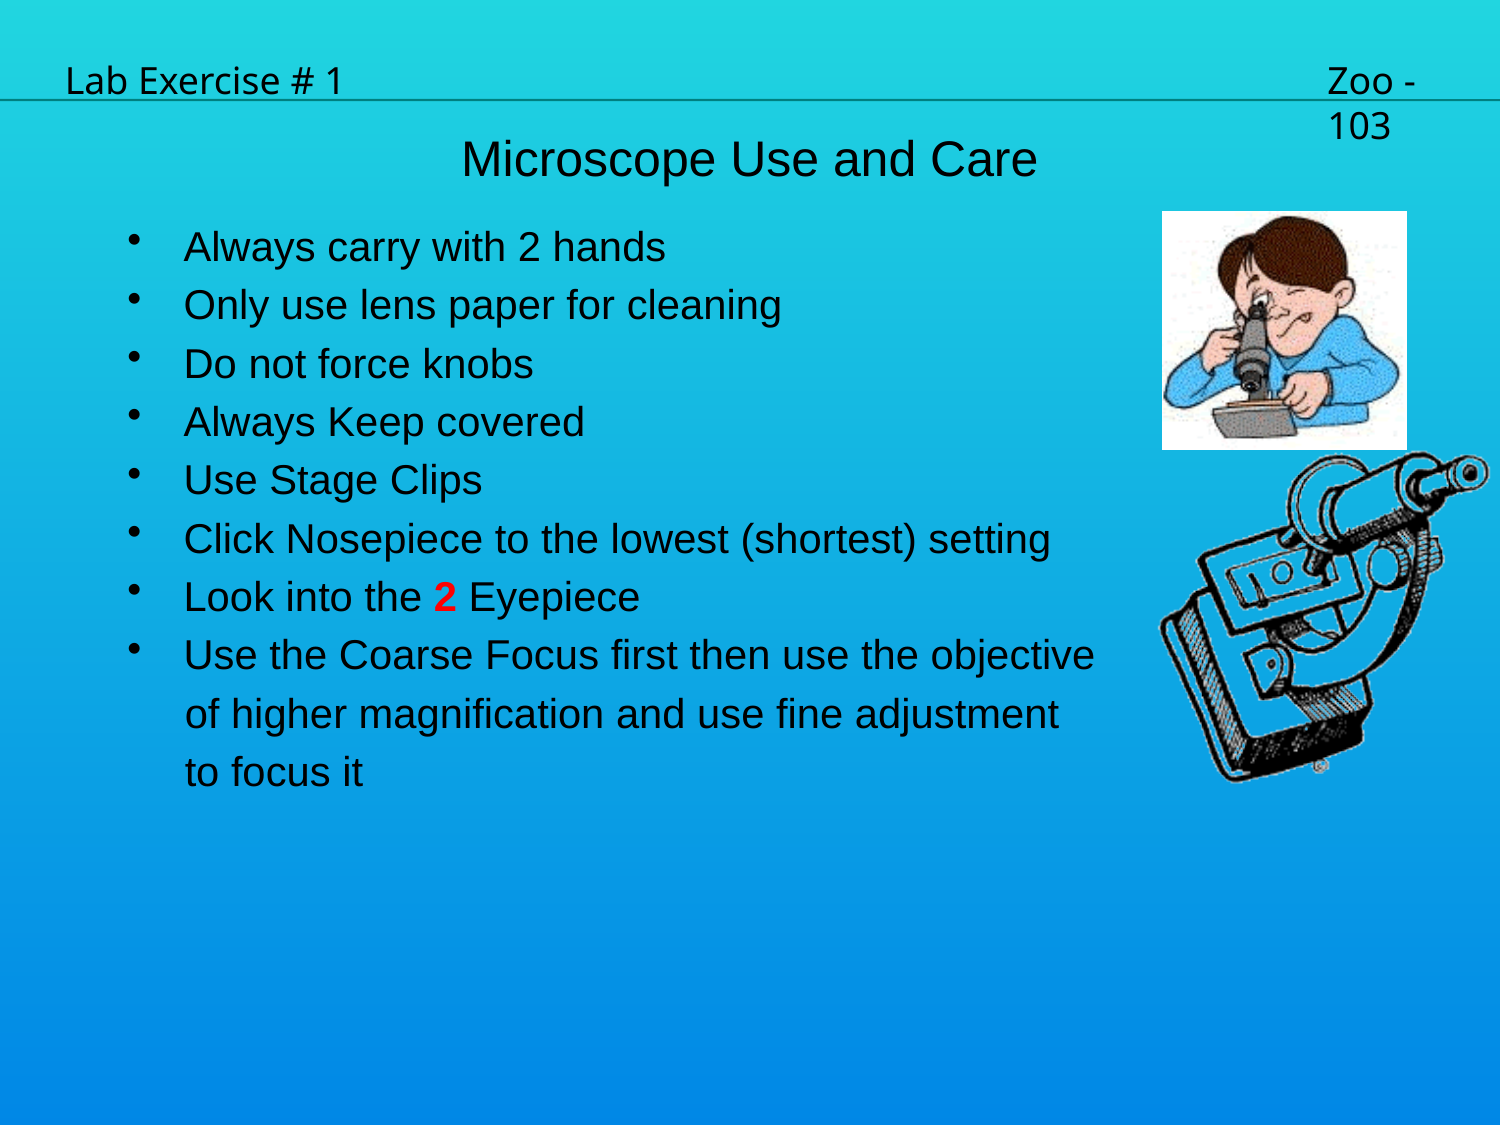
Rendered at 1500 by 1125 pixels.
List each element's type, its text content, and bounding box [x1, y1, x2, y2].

text_box Lab Exercise # 1 [50, 100, 400, 110]
text_box Microscope Use and Care [74, 62, 1425, 250]
text_box Zoo - 103 [1312, 49, 1475, 100]
text_box Always carry with 2 hands Only use lens paper for cleaning Do not force knobs Always Keep covered Use Stage Clips Click Nosepiece to the lowest (shortest) setting Look into the 2 Eyepiece Use the Coarse Focus first then use the objective of higher magnification and use fine adjustment to focus it [112, 250, 1363, 888]
picture [1147, 211, 1500, 783]
text_box Zoo - 103 [1312, 101, 1475, 155]
text_box Lab Exercise # 1 [50, 49, 400, 99]
